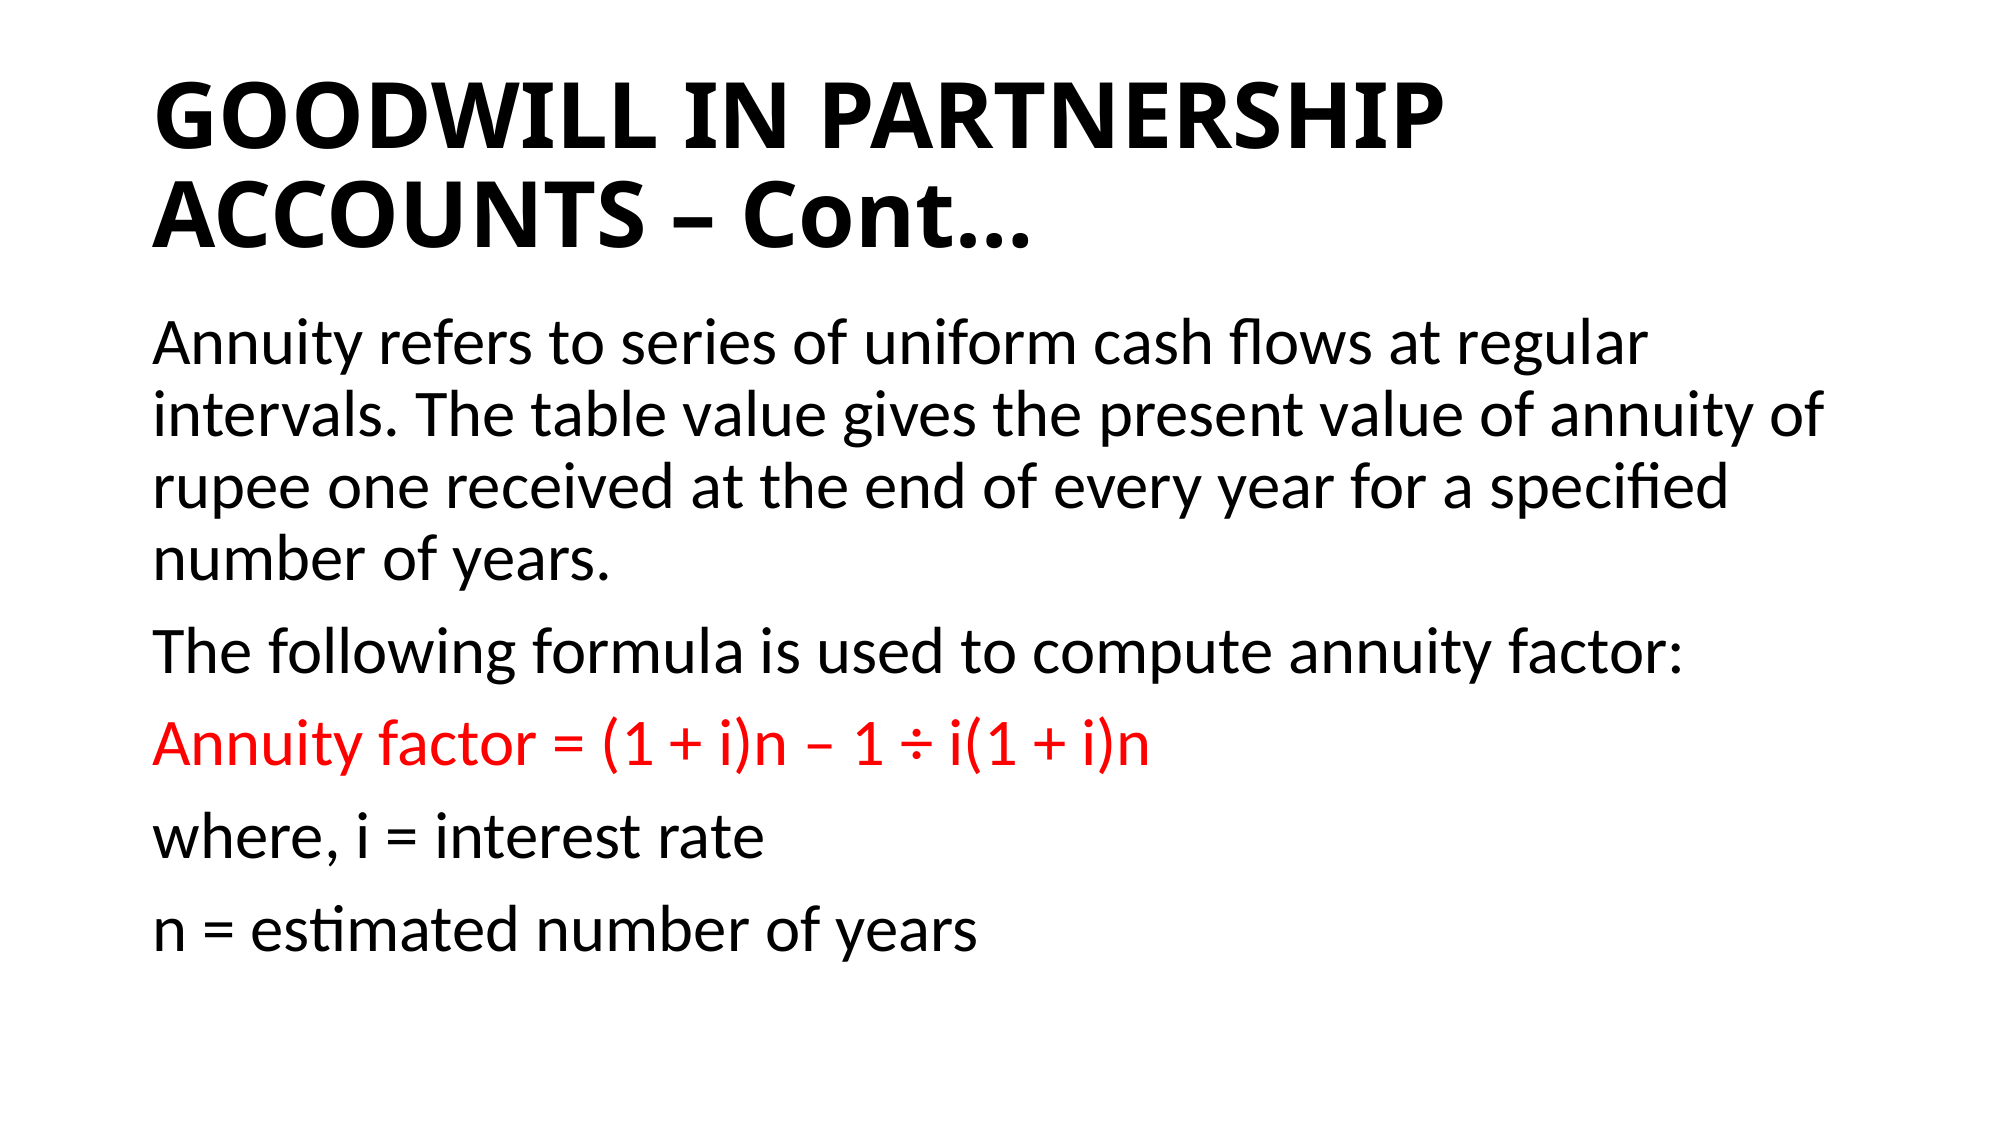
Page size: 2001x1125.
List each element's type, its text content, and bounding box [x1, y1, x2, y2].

list Annuity refers to series of uniform cash flows at regular intervals. The table value gives the present value of annuity of rupee one received at the end of every year for a specified number of years. The following formula is used to compute annuity factor: Annuity factor = (1 + i)n – 1 ÷ i(1 + i)n where, i = interest rate n = estimated number of years [137, 299, 1863, 1014]
title GOODWILL IN PARTNERSHIP ACCOUNTS – Cont… [137, 59, 1863, 278]
